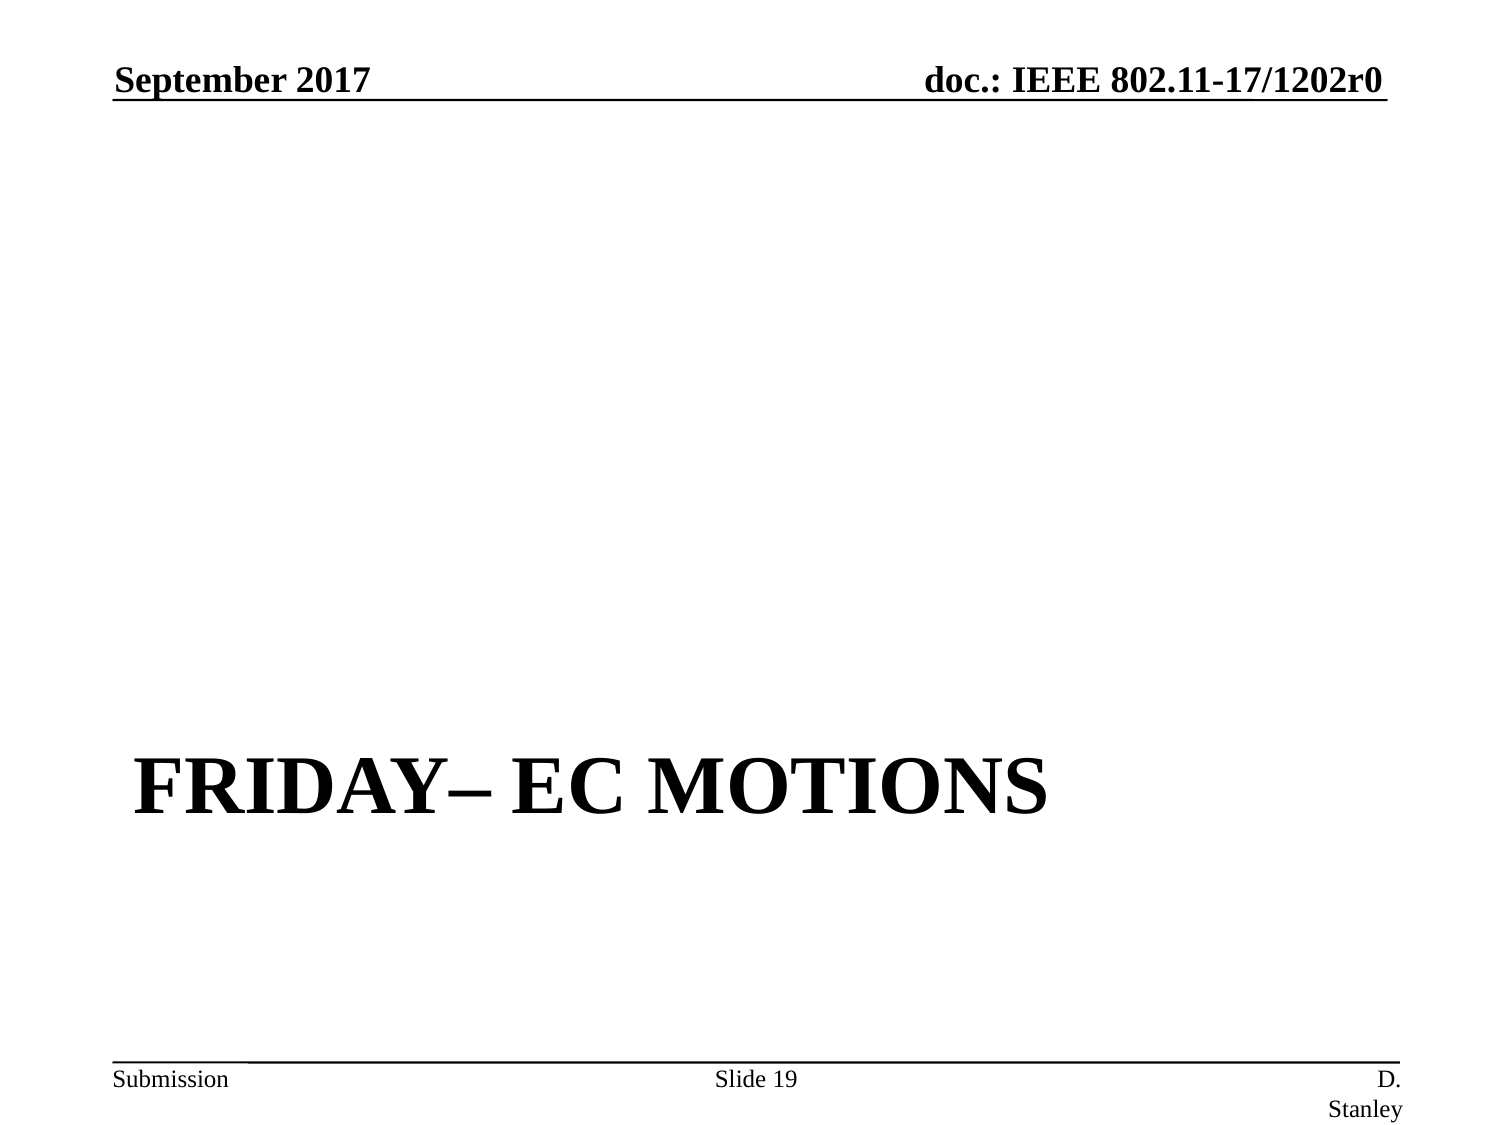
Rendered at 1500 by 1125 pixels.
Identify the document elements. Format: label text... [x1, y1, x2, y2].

footer D. Stanley, HP Enterprise [1324, 1061, 1402, 1093]
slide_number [114, 54, 374, 101]
slide_number Slide 19 [712, 1061, 800, 1093]
title Friday– EC Motions [118, 722, 1394, 947]
